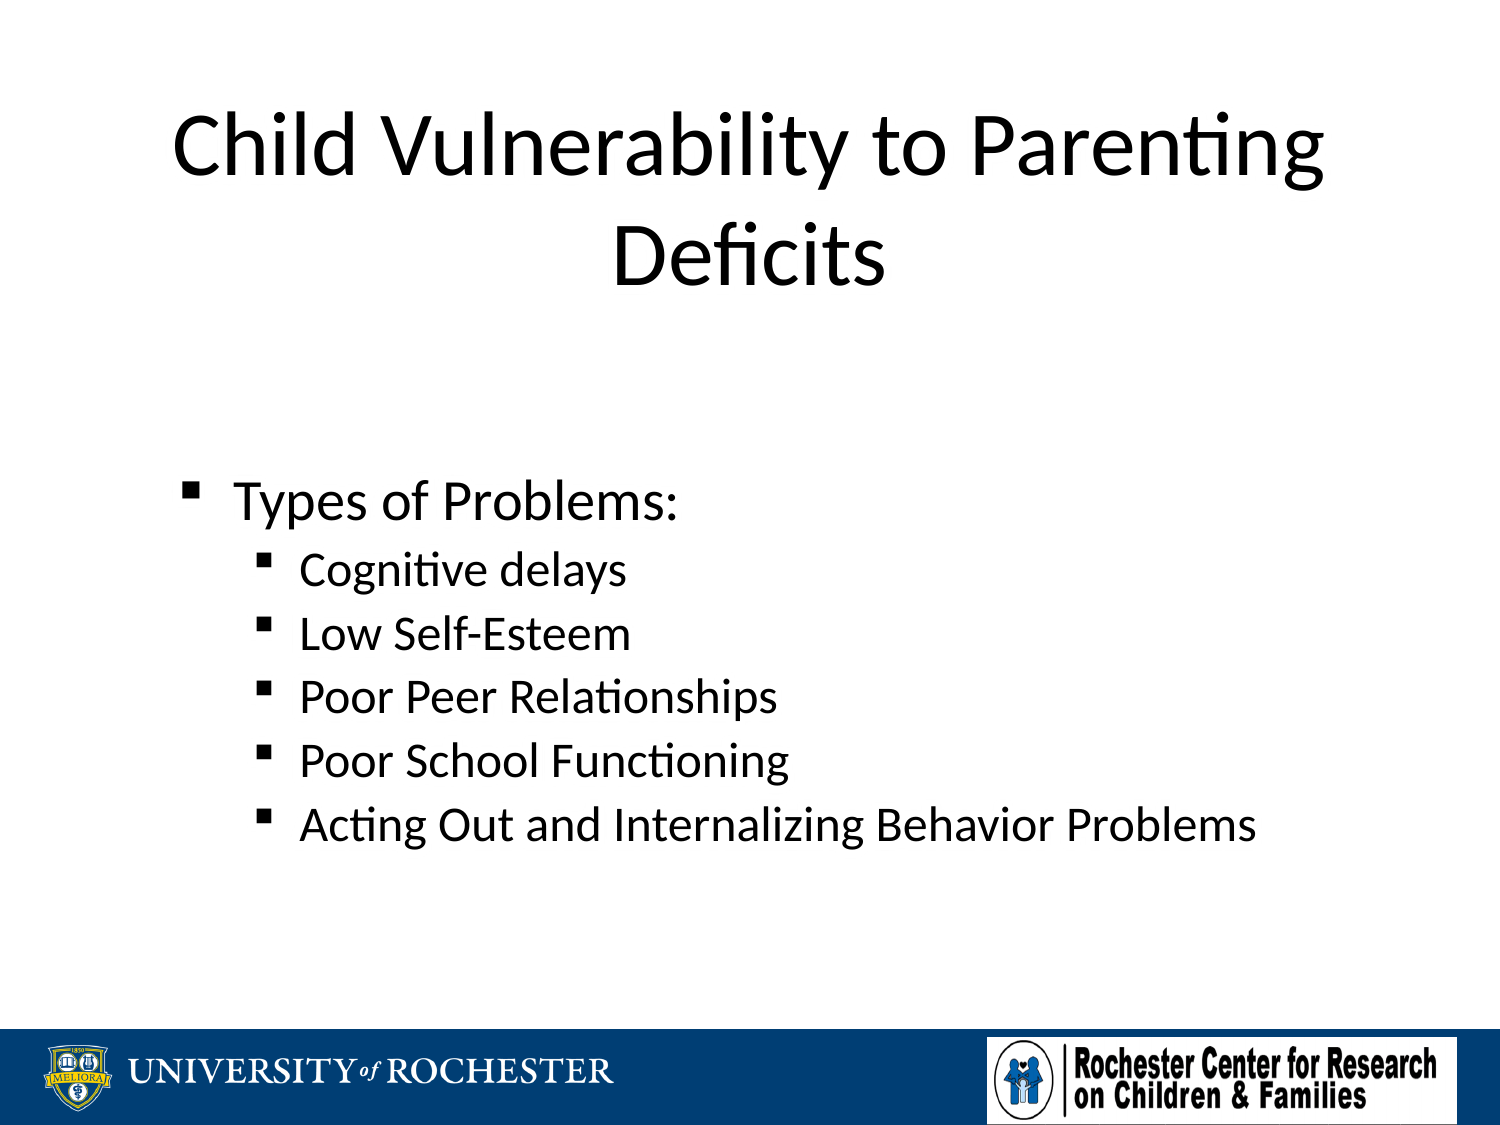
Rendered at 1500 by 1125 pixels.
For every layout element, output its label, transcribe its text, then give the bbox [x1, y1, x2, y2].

list Types of Problems: Cognitive delays Low Self-Esteem Poor Peer Relationships Poor School Functioning Acting Out and Internalizing Behavior Problems [162, 462, 1438, 1063]
title Child Vulnerability to Parenting Deficits [112, 99, 1388, 288]
picture [0, 1029, 1500, 1125]
